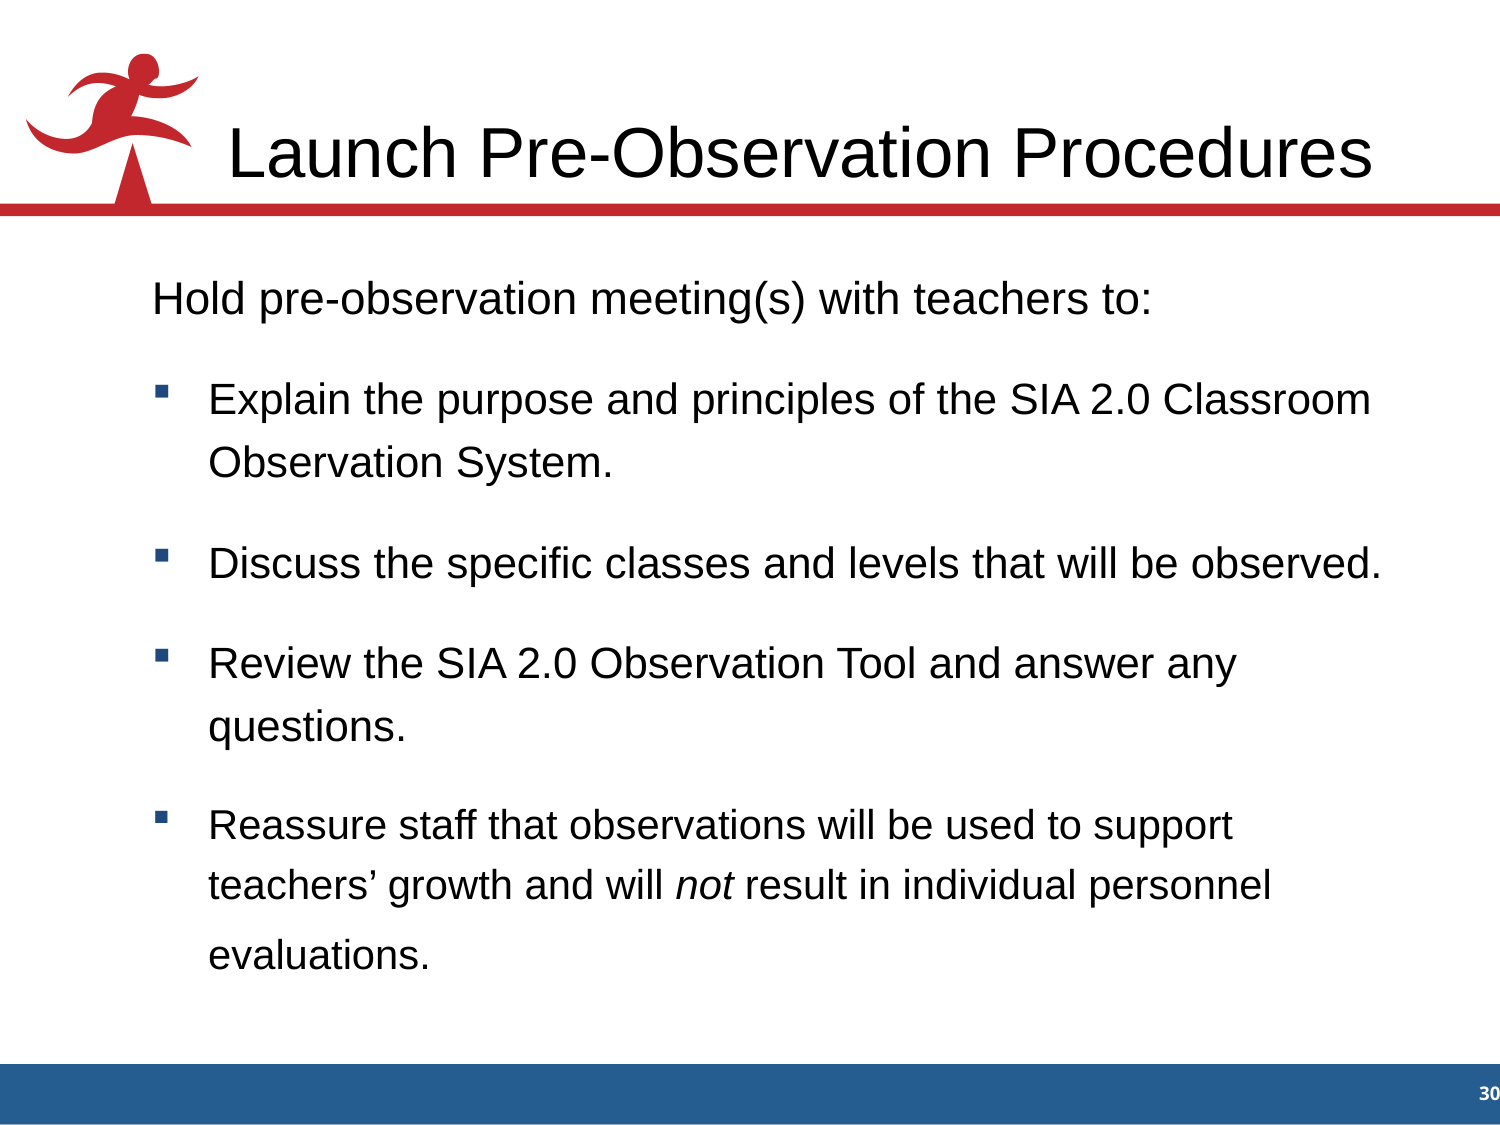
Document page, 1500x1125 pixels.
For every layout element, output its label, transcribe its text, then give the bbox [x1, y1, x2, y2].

title Launch Pre-Observation Procedures [212, 50, 1463, 200]
list Hold pre-observation meeting(s) with teachers to: Explain the purpose and principles of the SIA 2.0 Classroom Observation System. Discuss the specific classes and levels that will be observed. Review the SIA 2.0 Observation Tool and answer any questions. Reassure staff that observations will be used to support teachers’ growth and will not result in individual personnel evaluations. [99, 249, 1400, 1025]
picture [0, 0, 1500, 1125]
